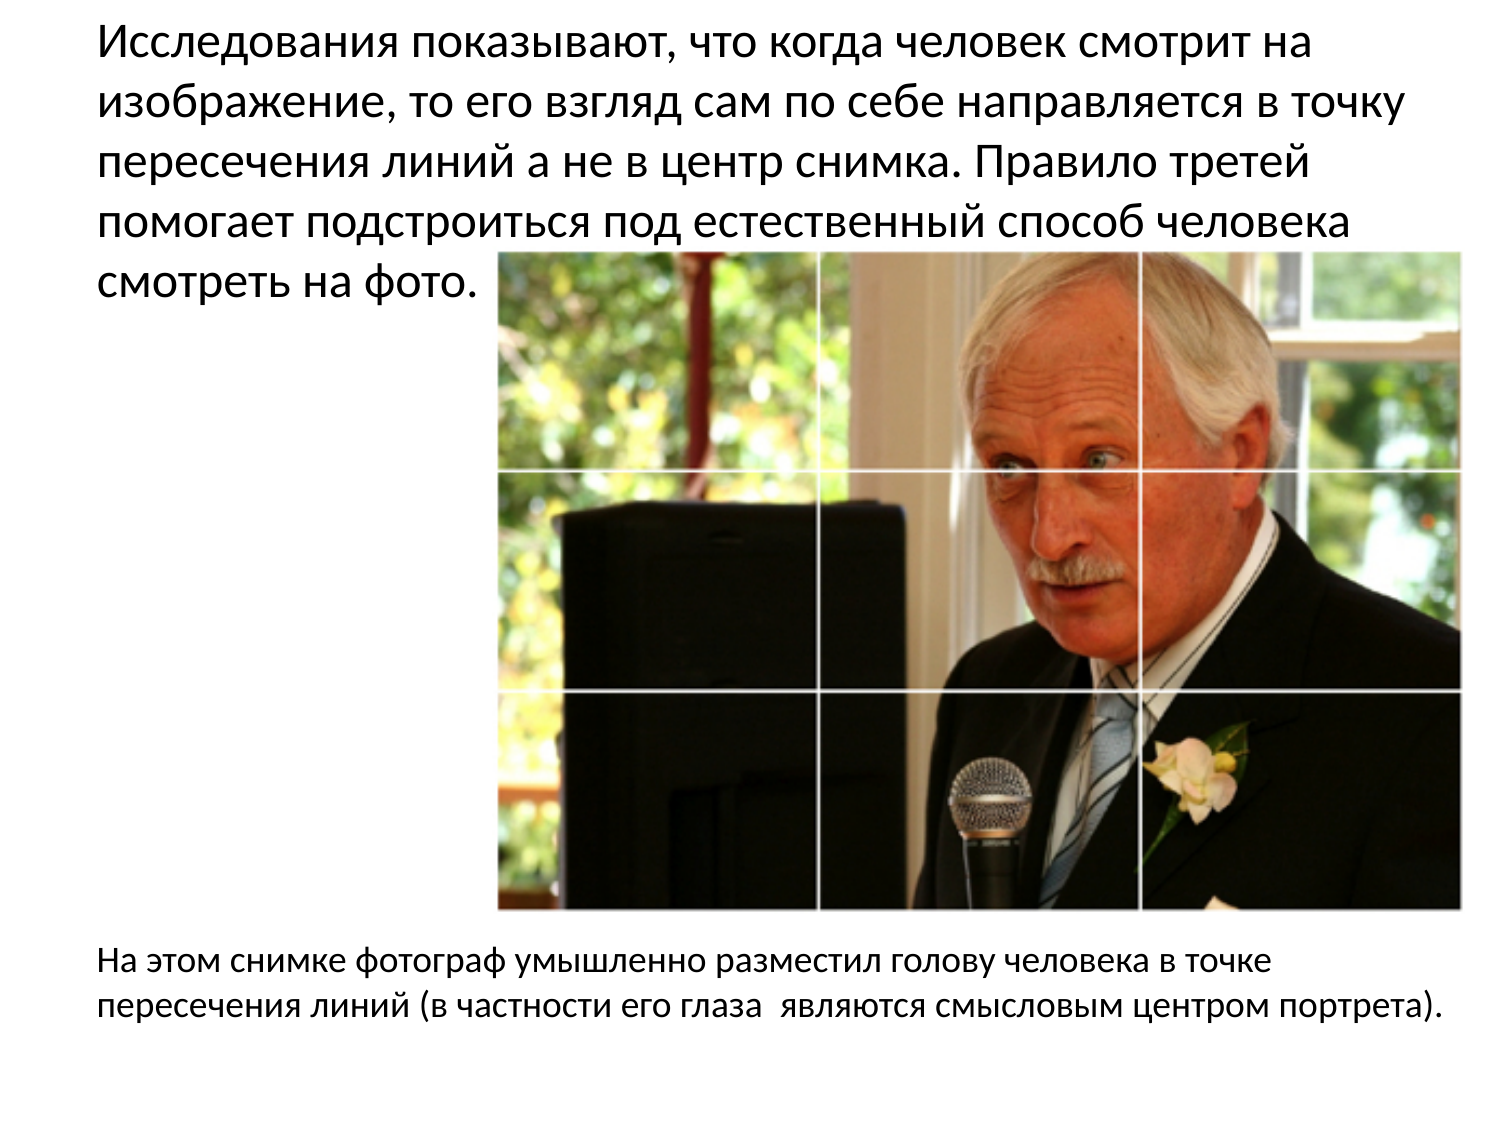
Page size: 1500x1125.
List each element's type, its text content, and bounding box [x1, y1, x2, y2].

text_box На этом снимке фотограф умышленно разместил голову человека в точке пересечения линий (в частности его глаза являются смысловым центром портрета). [81, 928, 1465, 1033]
picture [491, 245, 1465, 915]
text_box Исследования показывают, что когда человек смотрит на изображение, то его взгляд сам по себе направляется в точку пересечения линий а не в центр снимка. Правило третей помогает подстроиться под естественный способ человека смотреть на фото. [82, 0, 1442, 360]
